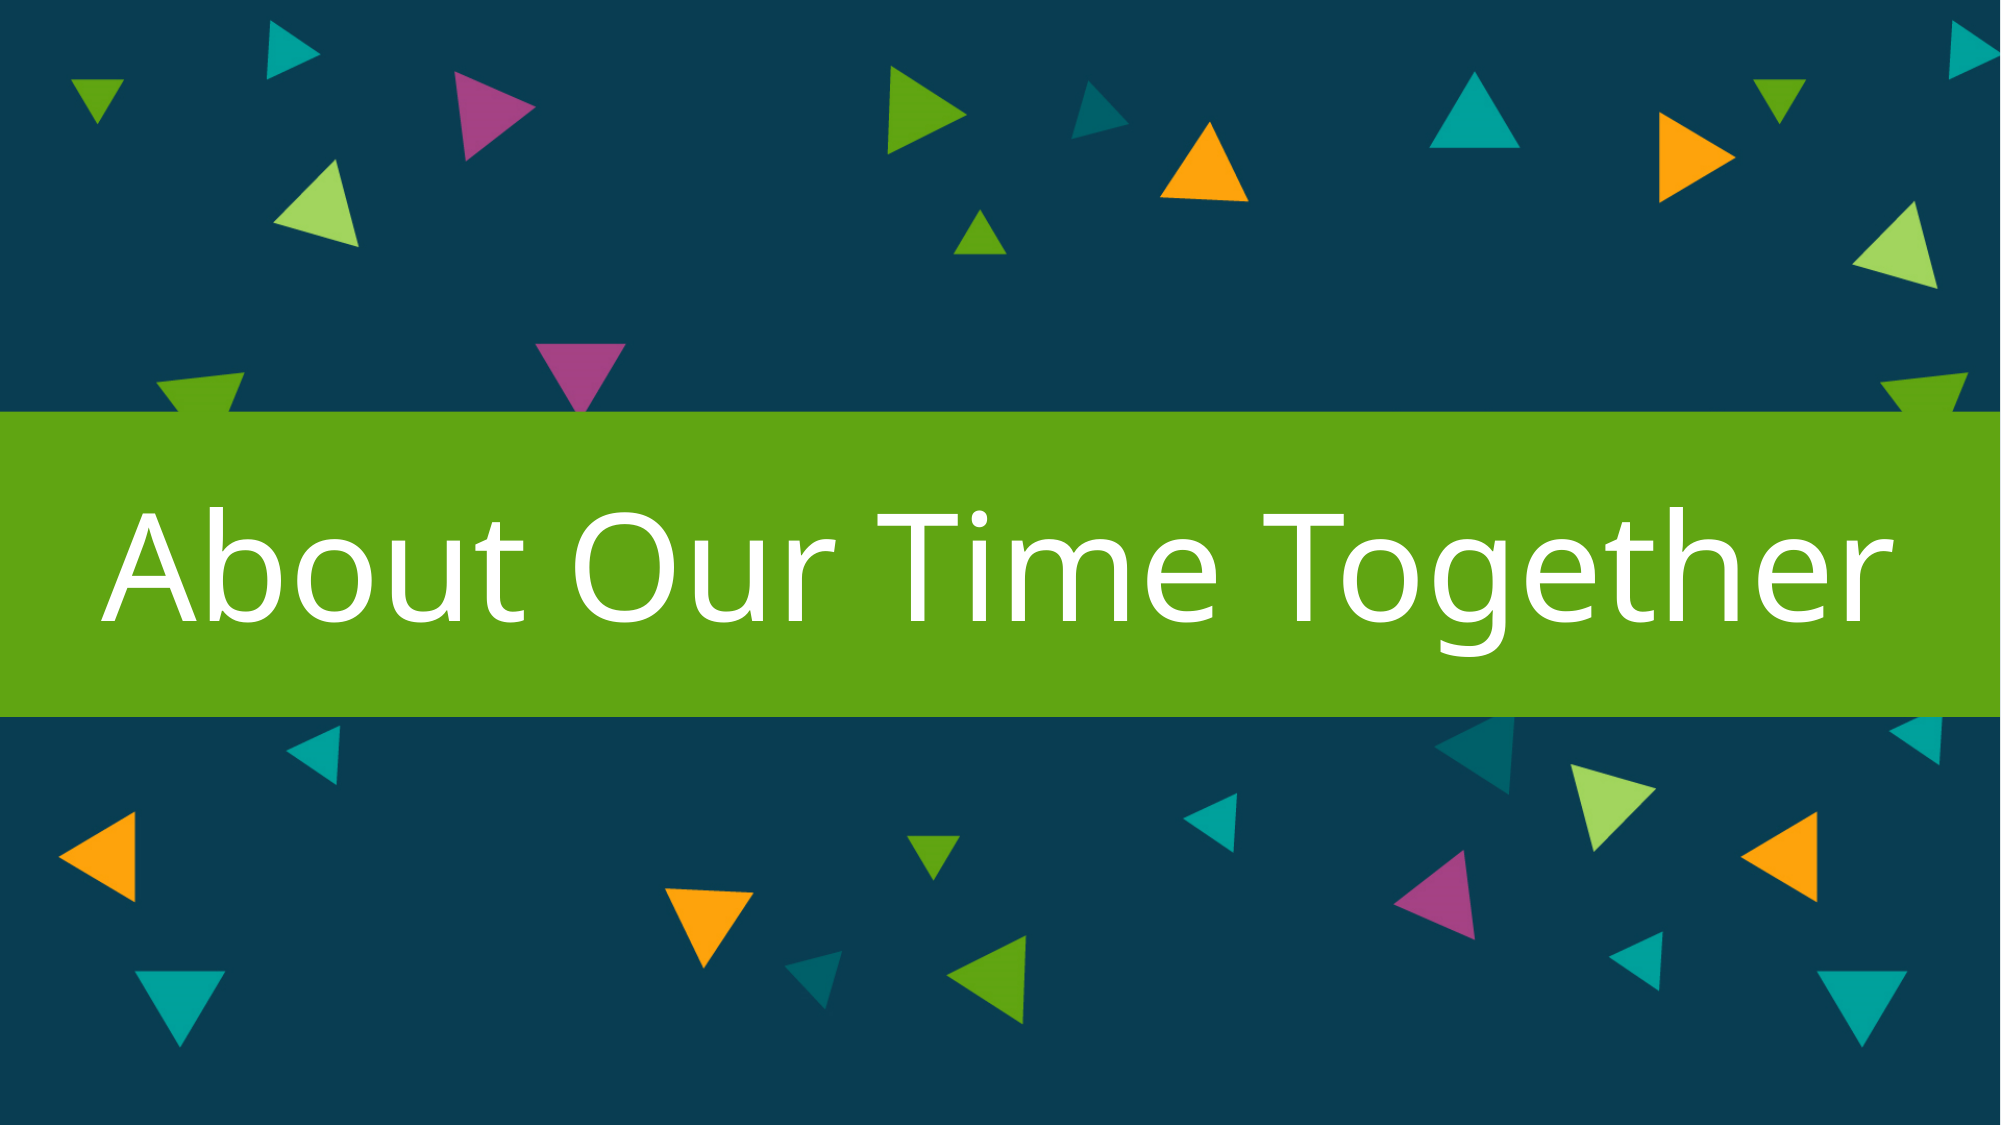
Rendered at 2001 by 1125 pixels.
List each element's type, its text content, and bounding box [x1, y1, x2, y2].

text_box About Our Time Together [87, 463, 1913, 659]
text_box [0, 411, 2000, 718]
picture [0, 0, 2001, 1125]
